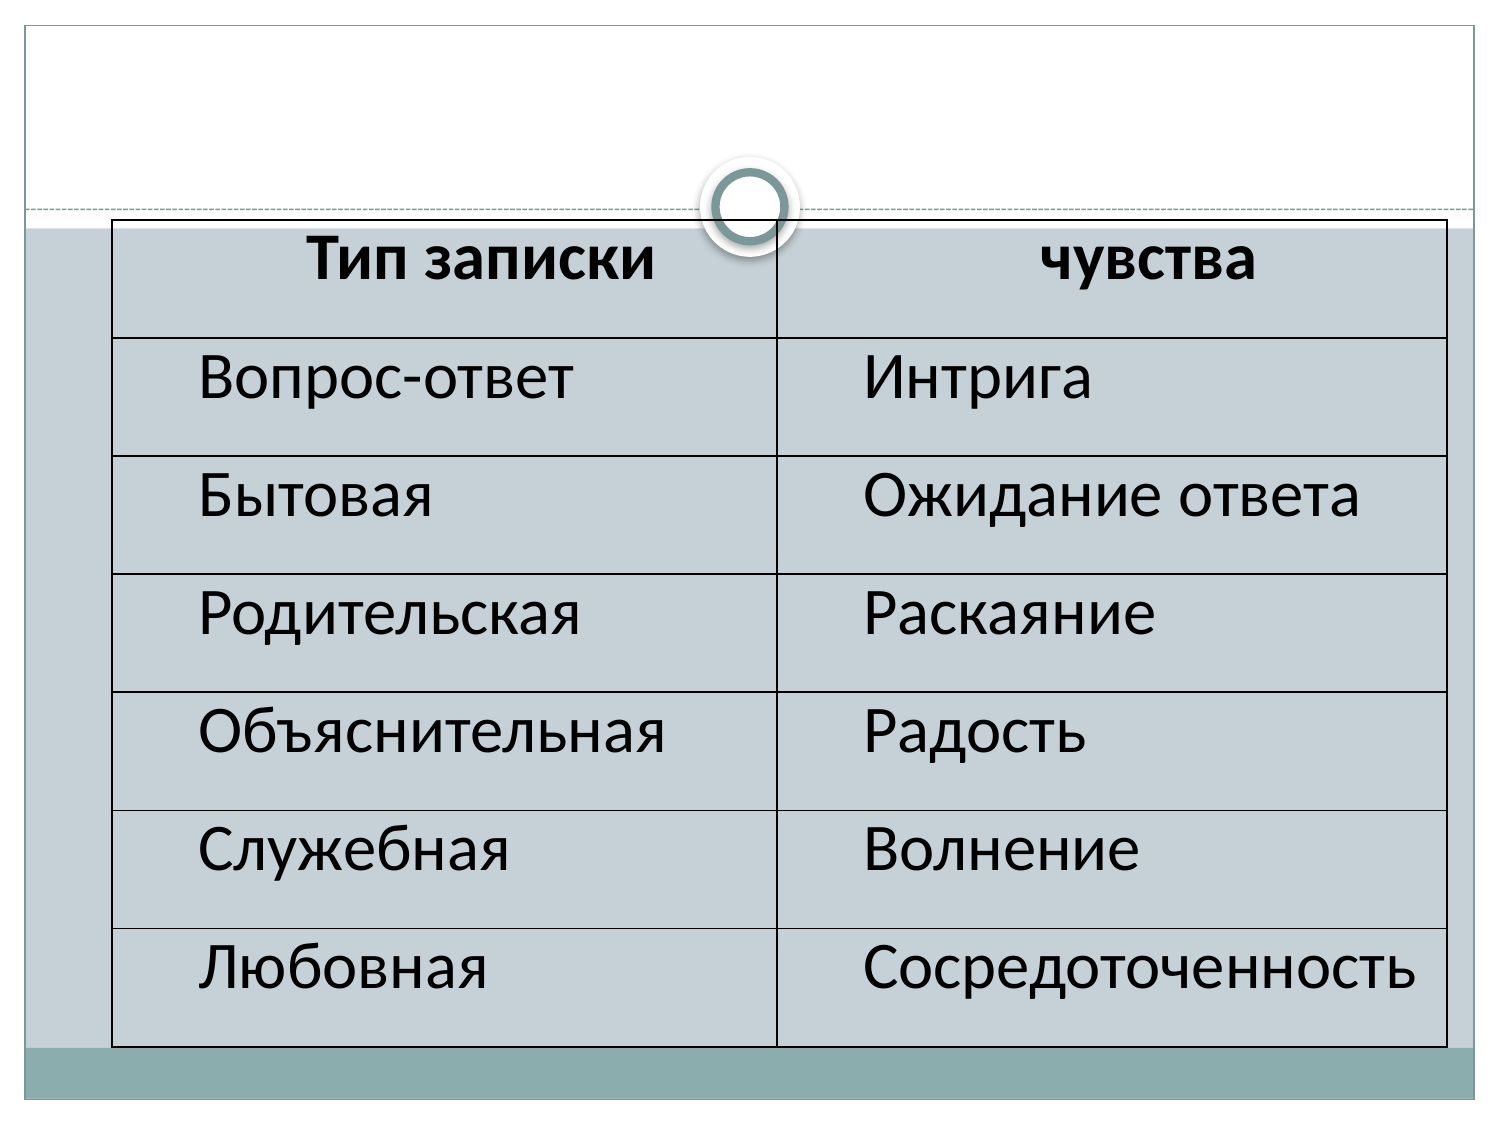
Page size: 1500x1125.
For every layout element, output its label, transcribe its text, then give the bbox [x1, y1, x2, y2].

table_header чувства [778, 221, 1446, 337]
table_cell Вопрос-ответ [113, 339, 776, 455]
table_header Тип записки [113, 221, 776, 337]
table_cell Объяснительная [113, 693, 776, 810]
table_cell Волнение [778, 811, 1446, 928]
table_cell Родительская [113, 575, 776, 691]
table_cell Радость [778, 693, 1446, 810]
table_cell Ожидание ответа [778, 457, 1446, 573]
table_cell Раскаяние [778, 575, 1446, 691]
table_cell Любовная [113, 929, 776, 1046]
table_cell Сосредоточенность [778, 929, 1446, 1046]
table_cell Интрига [778, 339, 1446, 455]
table_cell Бытовая [113, 457, 776, 573]
table_cell Служебная [113, 811, 776, 928]
